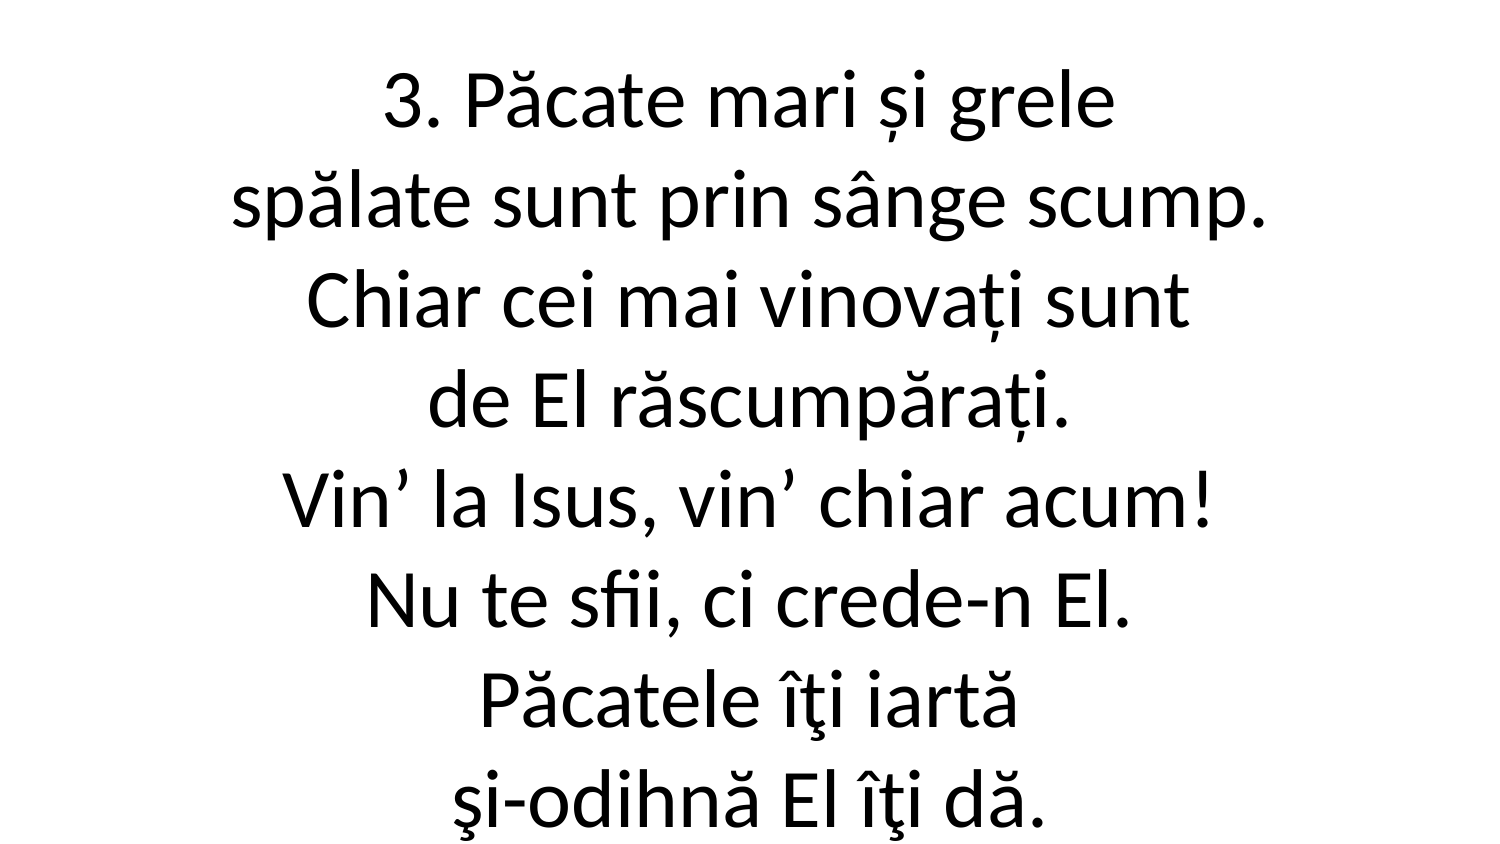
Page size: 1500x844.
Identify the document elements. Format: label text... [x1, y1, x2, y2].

text_box 3. Păcate mari și grele spălate sunt prin sânge scump. Chiar cei mai vinovați sunt de El răscumpărați. Vinʼ la Isus, vinʼ chiar acum! Nu te sfii, ci crede-n El. Păcatele îţi iartă şi-odihnă El îţi dă. [215, 0, 1285, 844]
